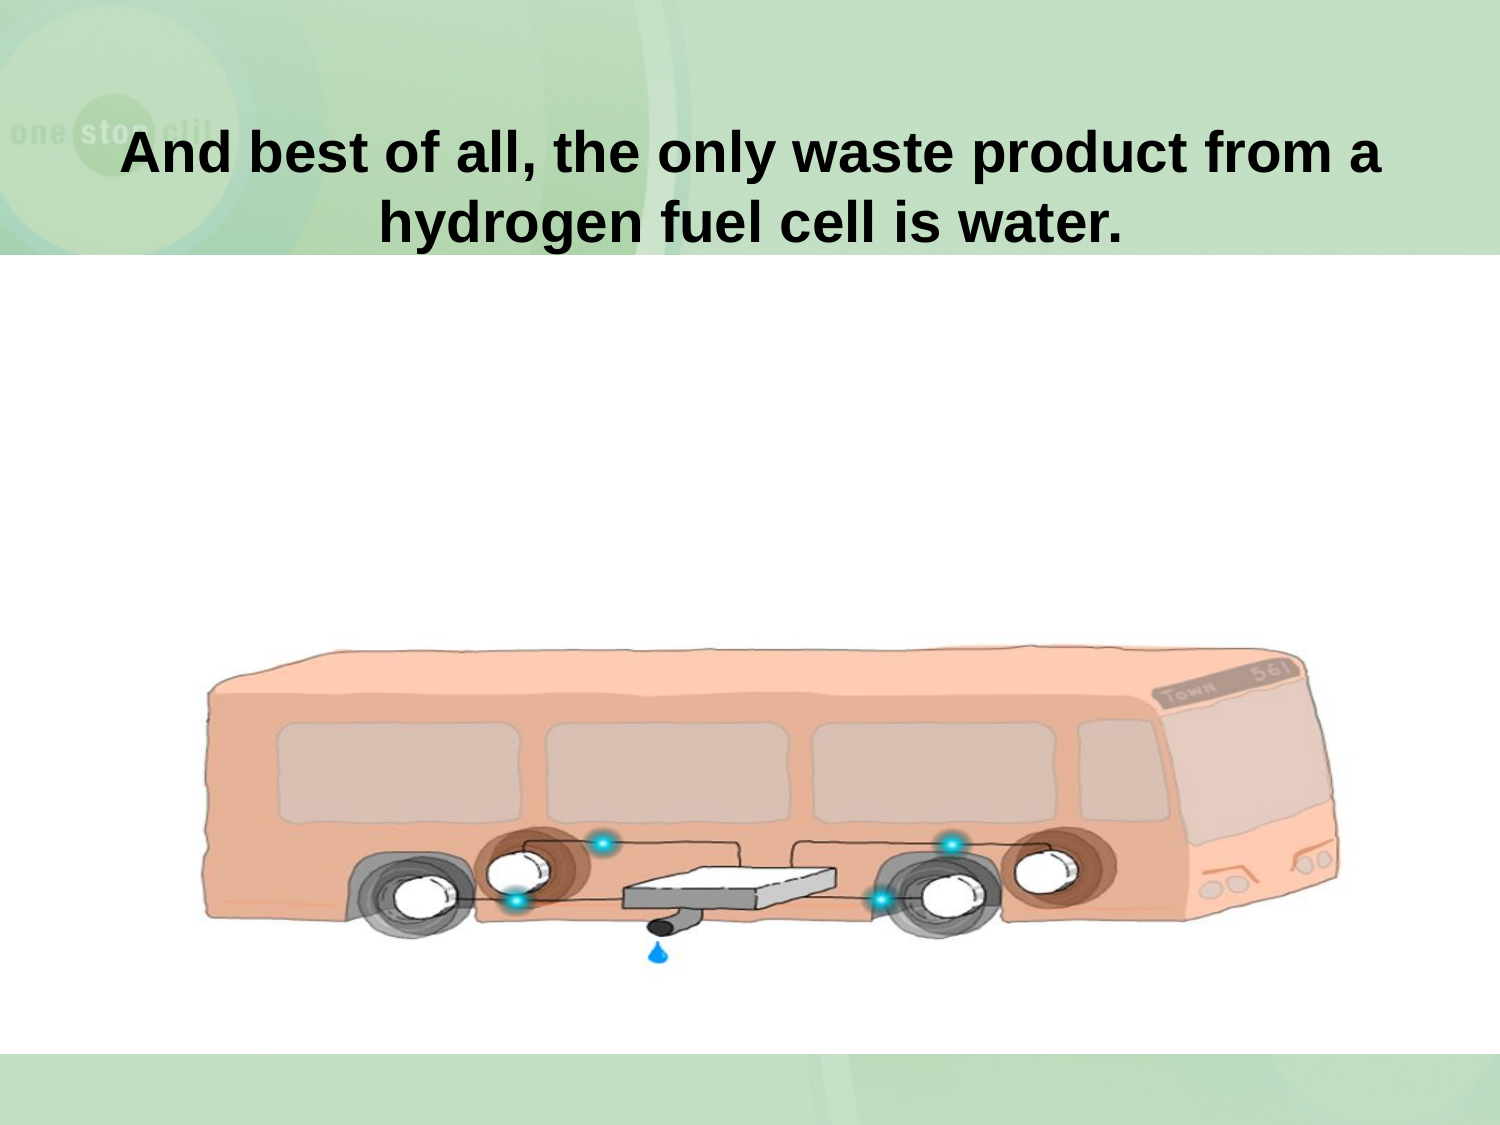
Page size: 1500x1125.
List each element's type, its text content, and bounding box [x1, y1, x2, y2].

title And best of all, the only waste product from a hydrogen fuel cell is water. [76, 90, 1427, 253]
picture [0, 0, 1500, 1125]
